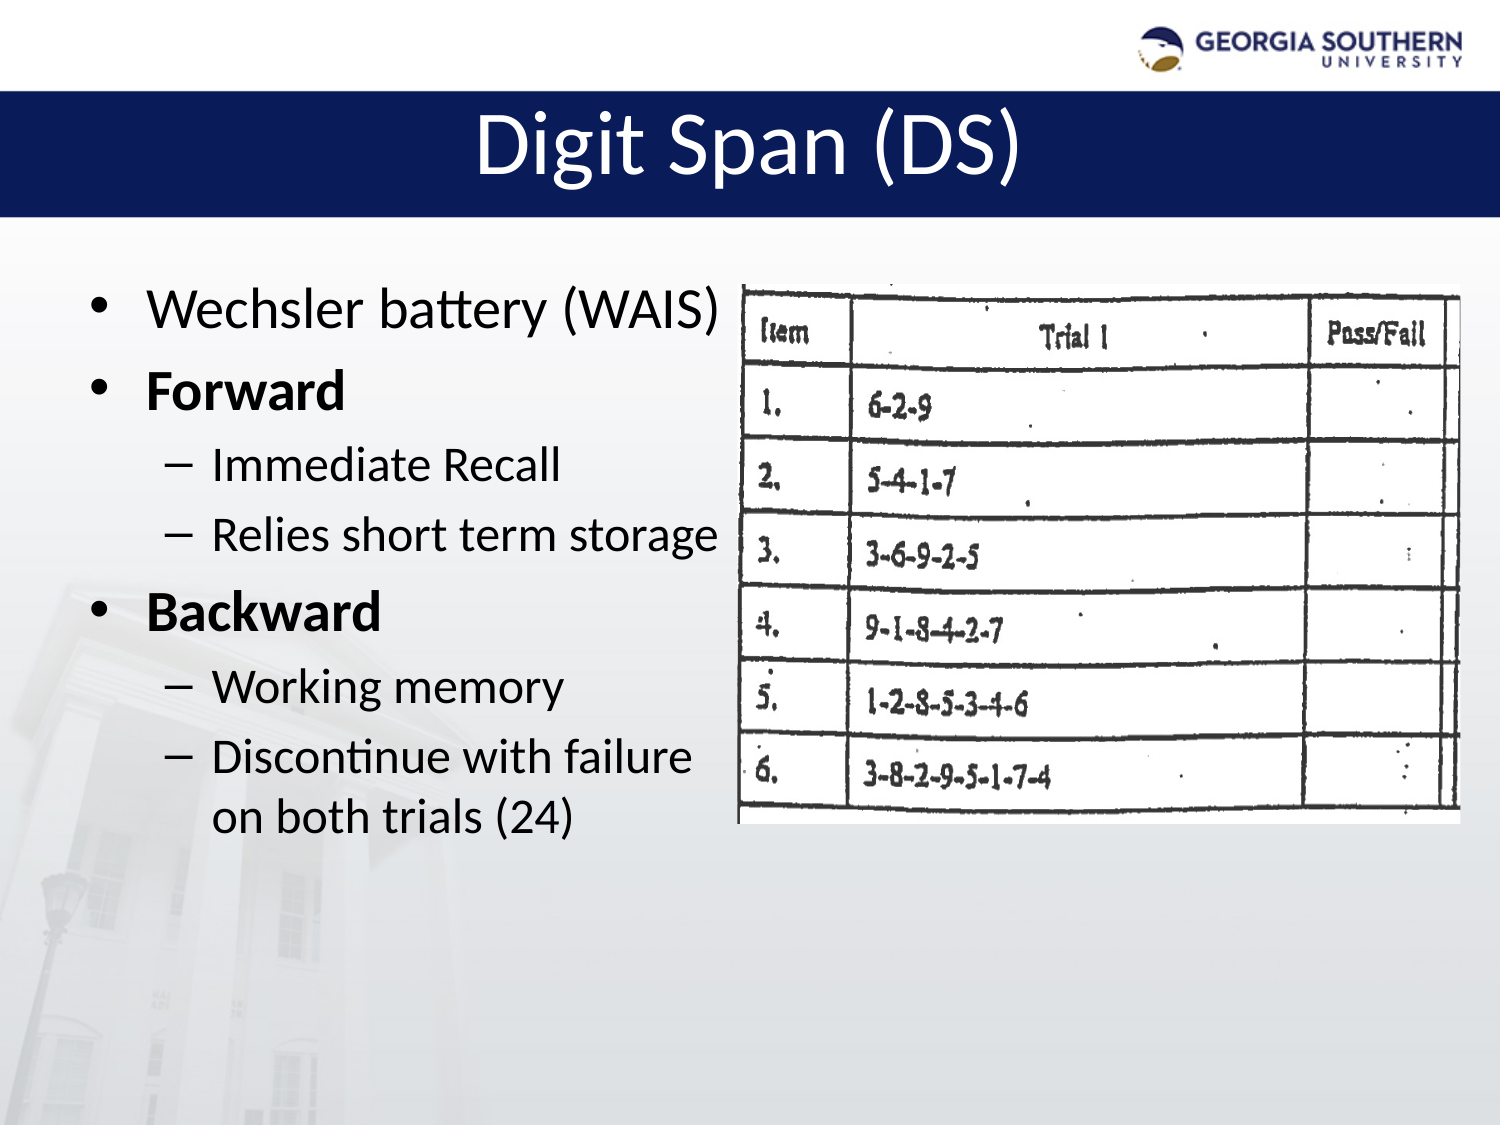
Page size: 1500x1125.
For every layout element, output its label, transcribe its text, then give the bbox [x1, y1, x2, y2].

list Wechsler battery (WAIS) Forward Immediate Recall Relies short term storage Backward Working memory Discontinue with failure on both trials (24) [75, 262, 738, 1005]
picture [0, 0, 1500, 1125]
title Digit Span (DS) [75, 75, 1425, 263]
